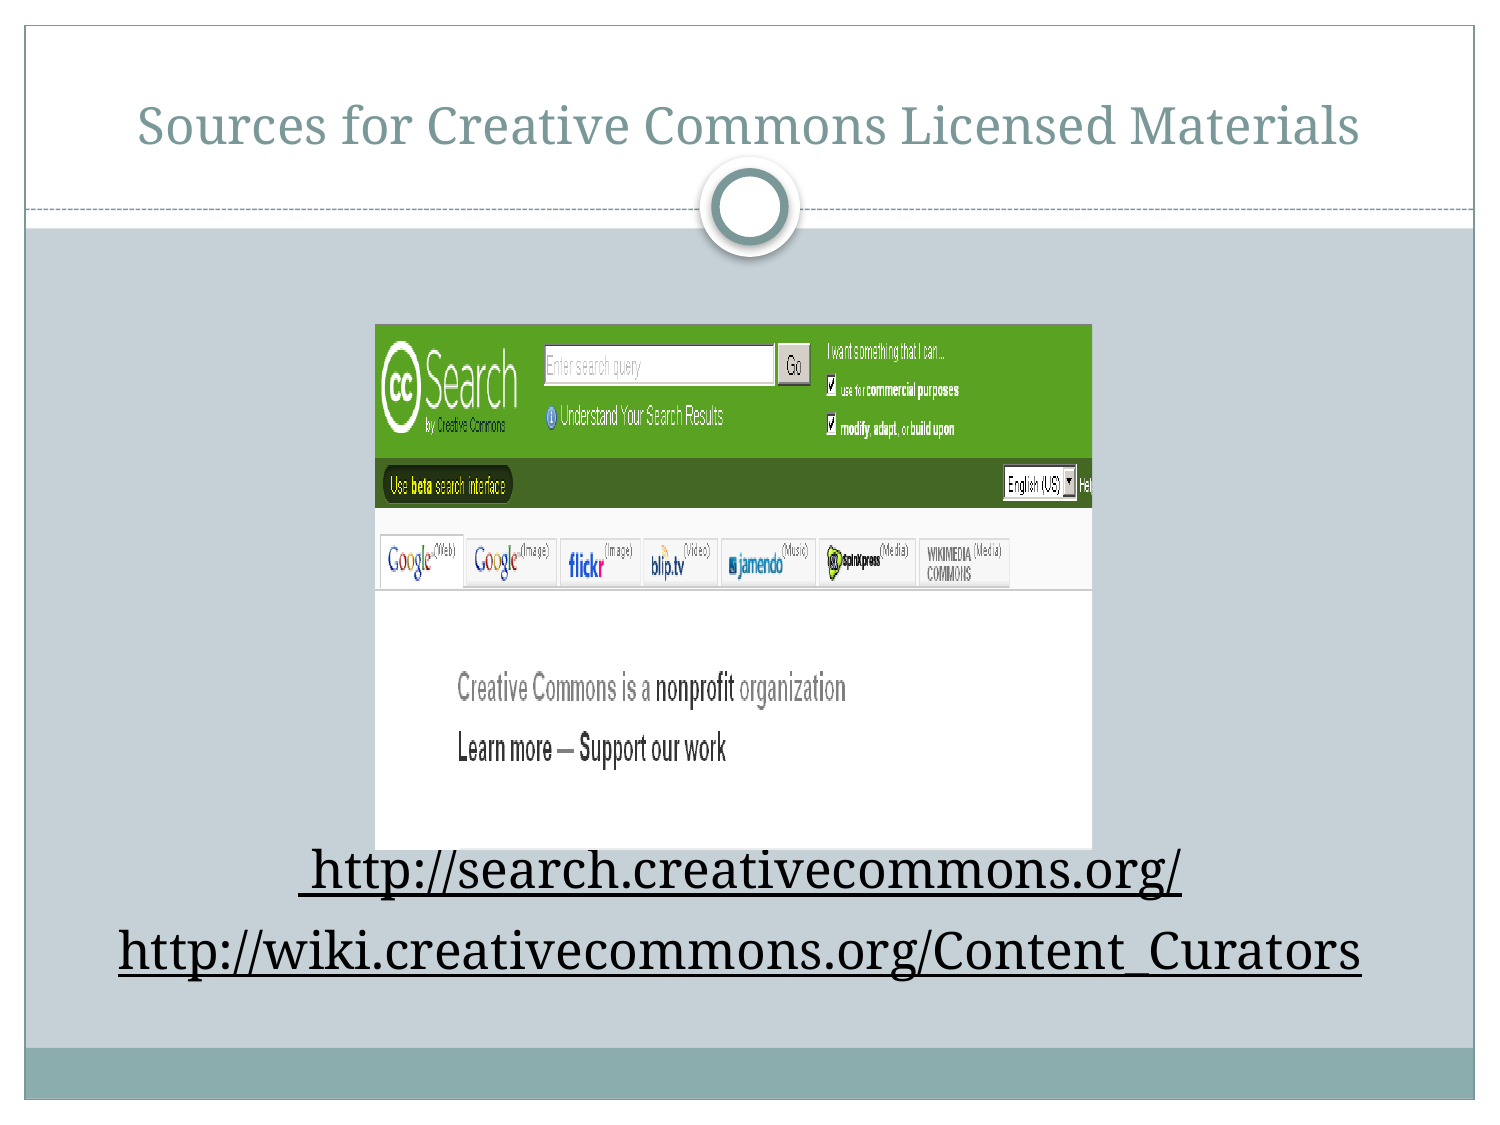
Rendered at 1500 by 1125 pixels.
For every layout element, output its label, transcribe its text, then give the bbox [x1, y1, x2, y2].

picture [374, 324, 1093, 851]
title Sources for Creative Commons Licensed Materials [49, 37, 1450, 162]
list http://search.creativecommons.org/ http://wiki.creativecommons.org/Content_Curators [49, 250, 1445, 1001]
